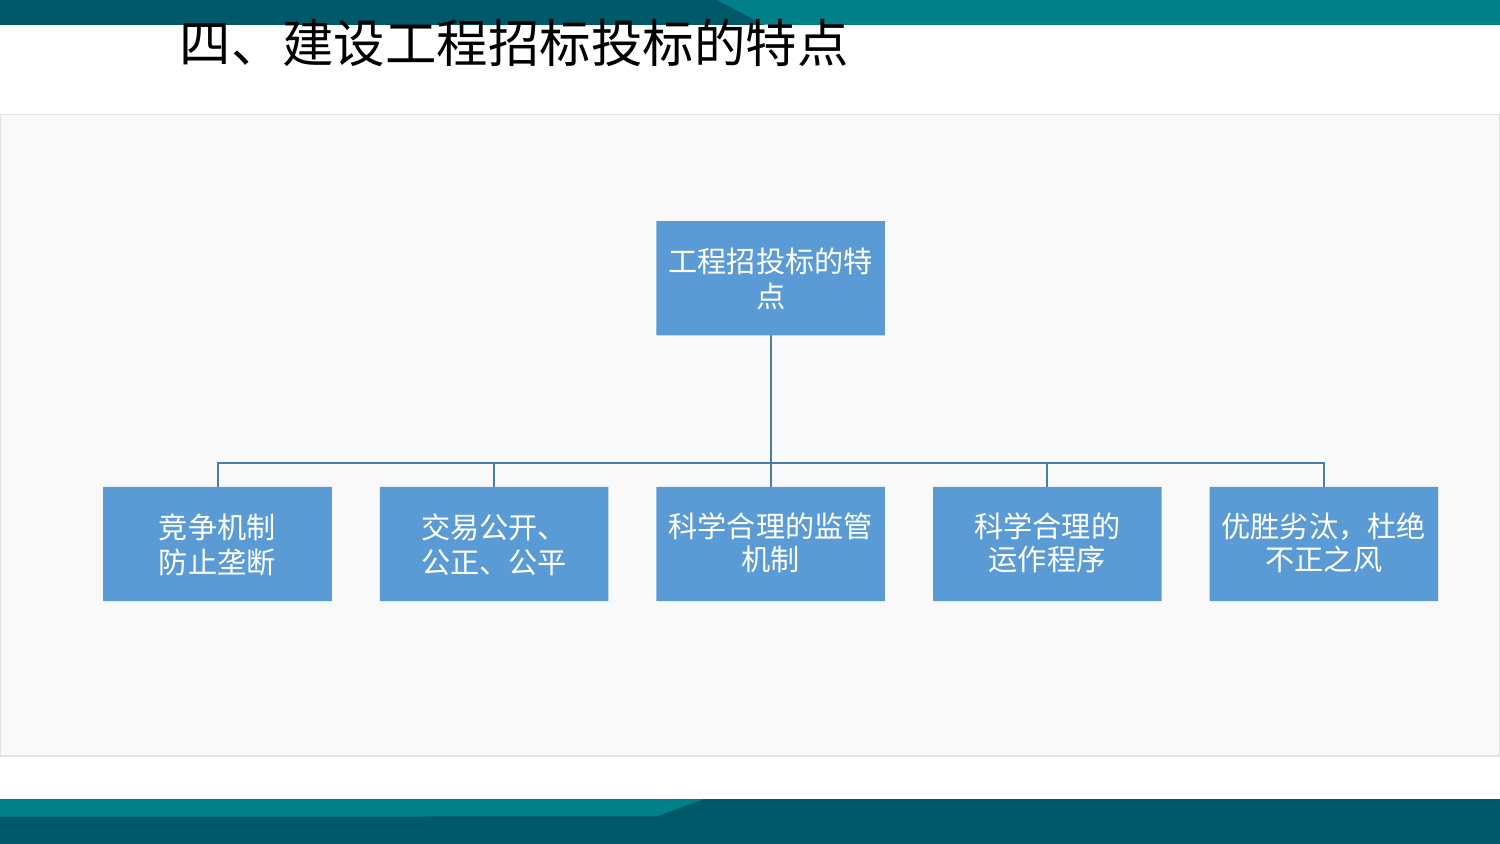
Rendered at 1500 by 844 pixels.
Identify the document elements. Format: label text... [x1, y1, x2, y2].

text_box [103, 139, 1439, 786]
title 四、建设工程招标投标的特点 [164, 10, 1500, 109]
